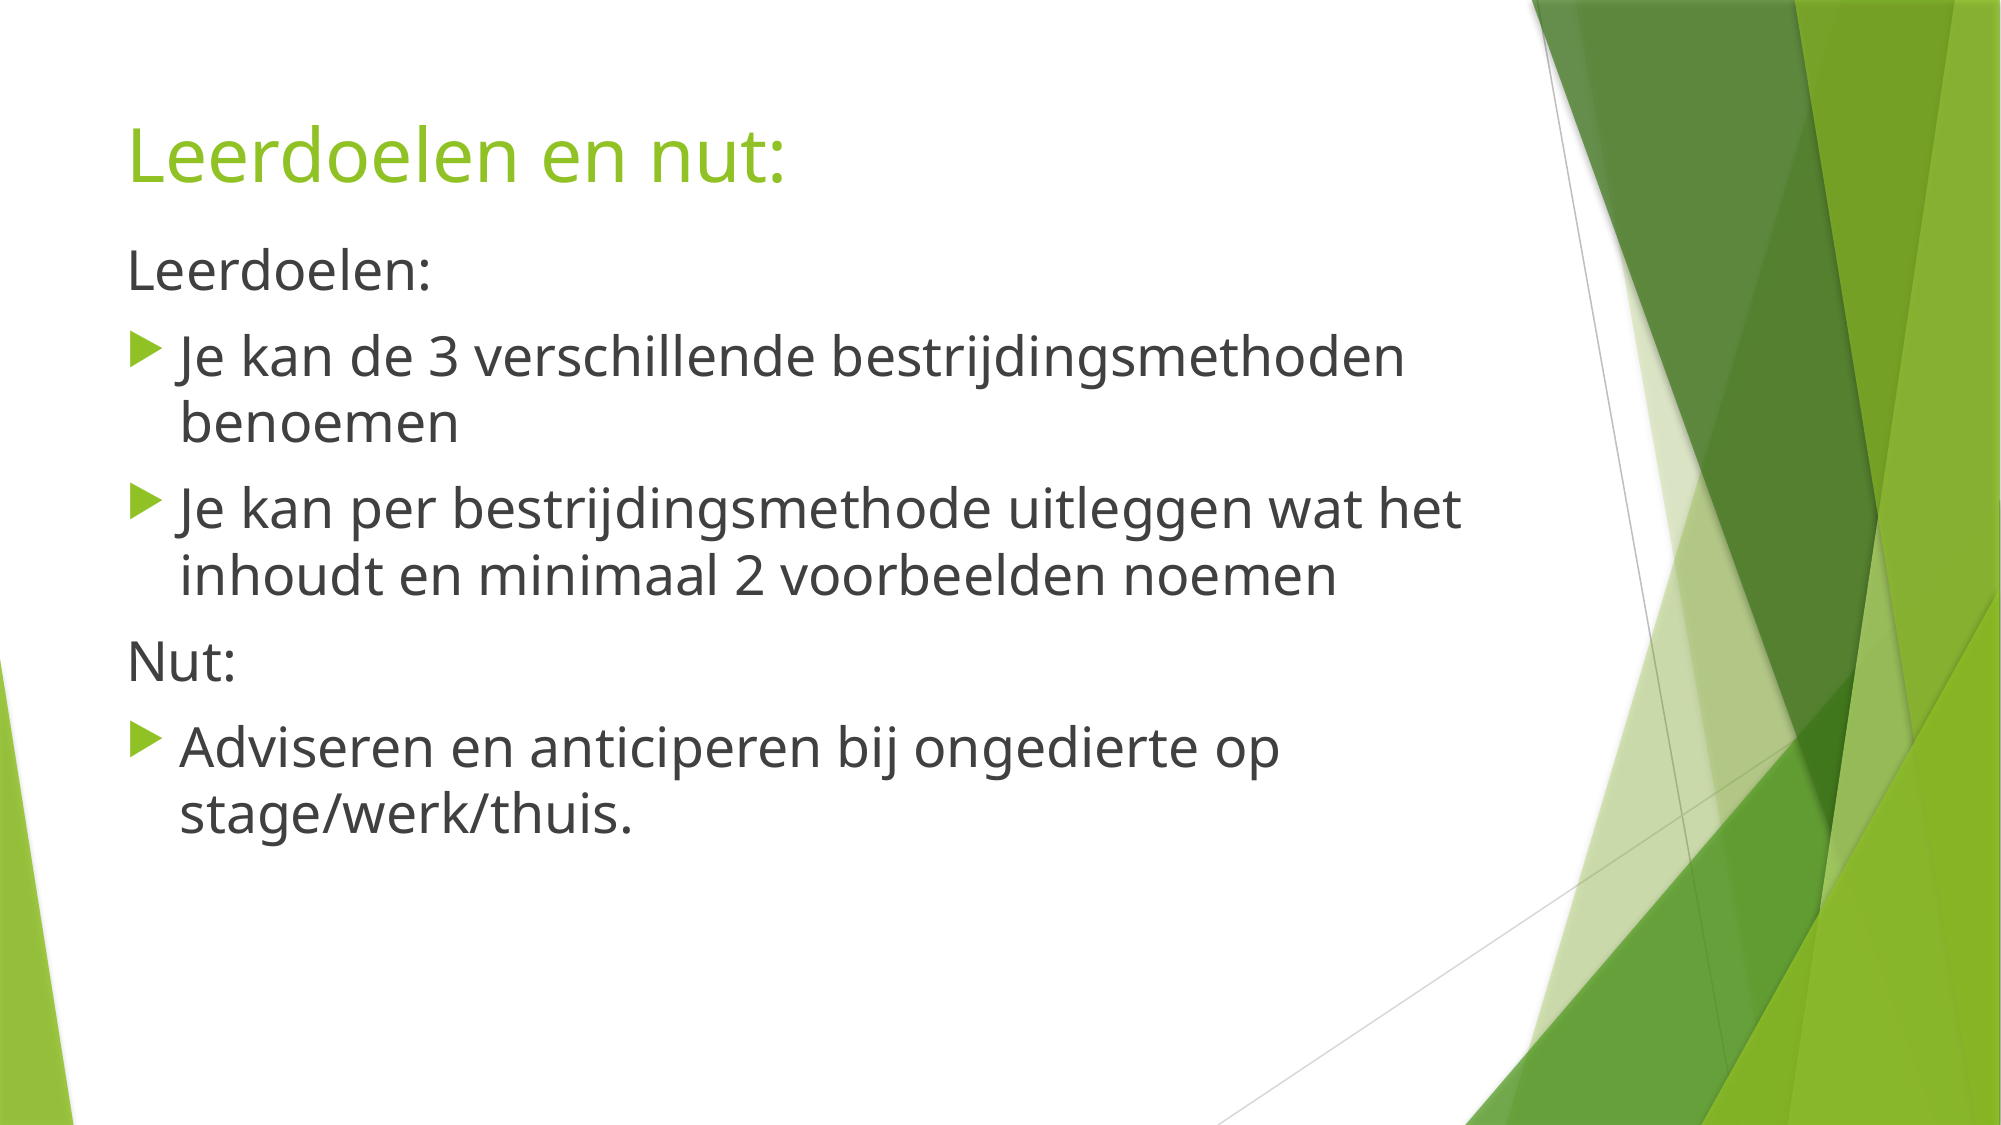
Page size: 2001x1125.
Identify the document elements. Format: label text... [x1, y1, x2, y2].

list Leerdoelen: Je kan de 3 verschillende bestrijdingsmethoden benoemen Je kan per bestrijdingsmethode uitleggen wat het inhoudt en minimaal 2 voorbeelden noemen Nut: Adviseren en anticiperen bij ongedierte op stage/werk/thuis. [111, 227, 1522, 865]
title Leerdoelen en nut: [111, 99, 1522, 227]
